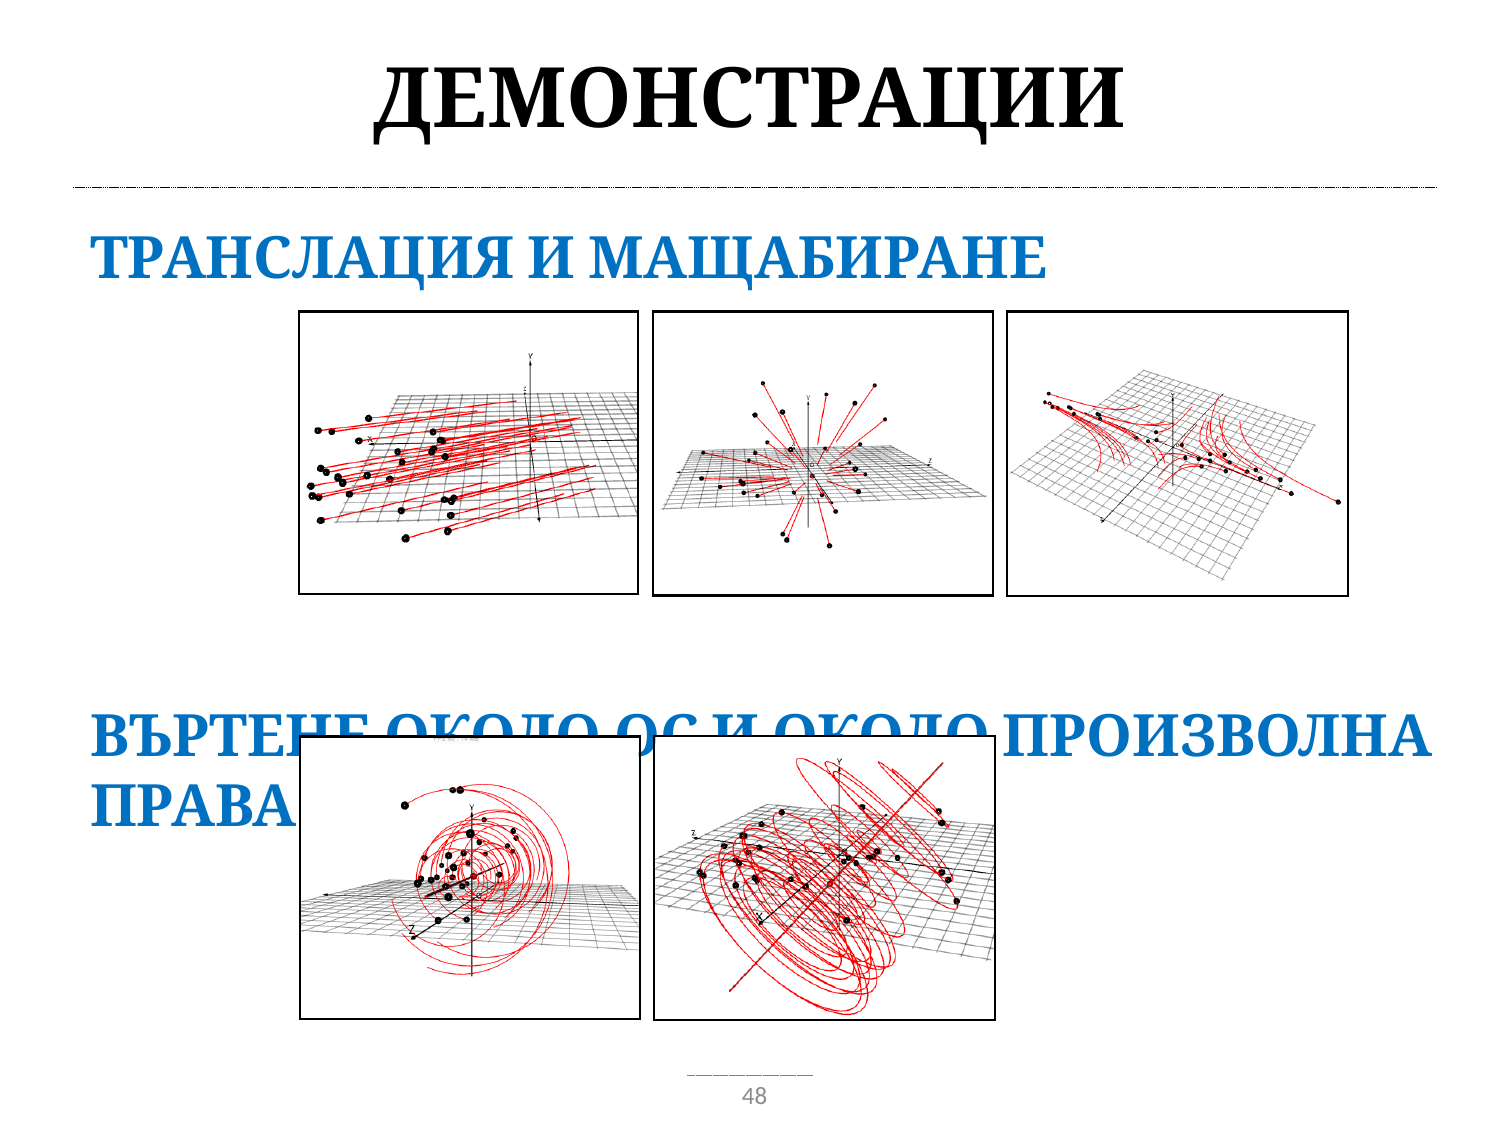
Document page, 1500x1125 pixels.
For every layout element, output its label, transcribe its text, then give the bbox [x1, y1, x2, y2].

list Транслация и мащабиране Въртене около ос и около произволна права [75, 212, 1450, 1063]
picture [299, 312, 638, 594]
picture [300, 737, 639, 1019]
picture [653, 312, 992, 595]
picture [655, 736, 995, 1020]
title Демонстрации [0, 0, 1500, 188]
slide_number 48 [579, 1065, 930, 1125]
picture [1007, 312, 1348, 596]
